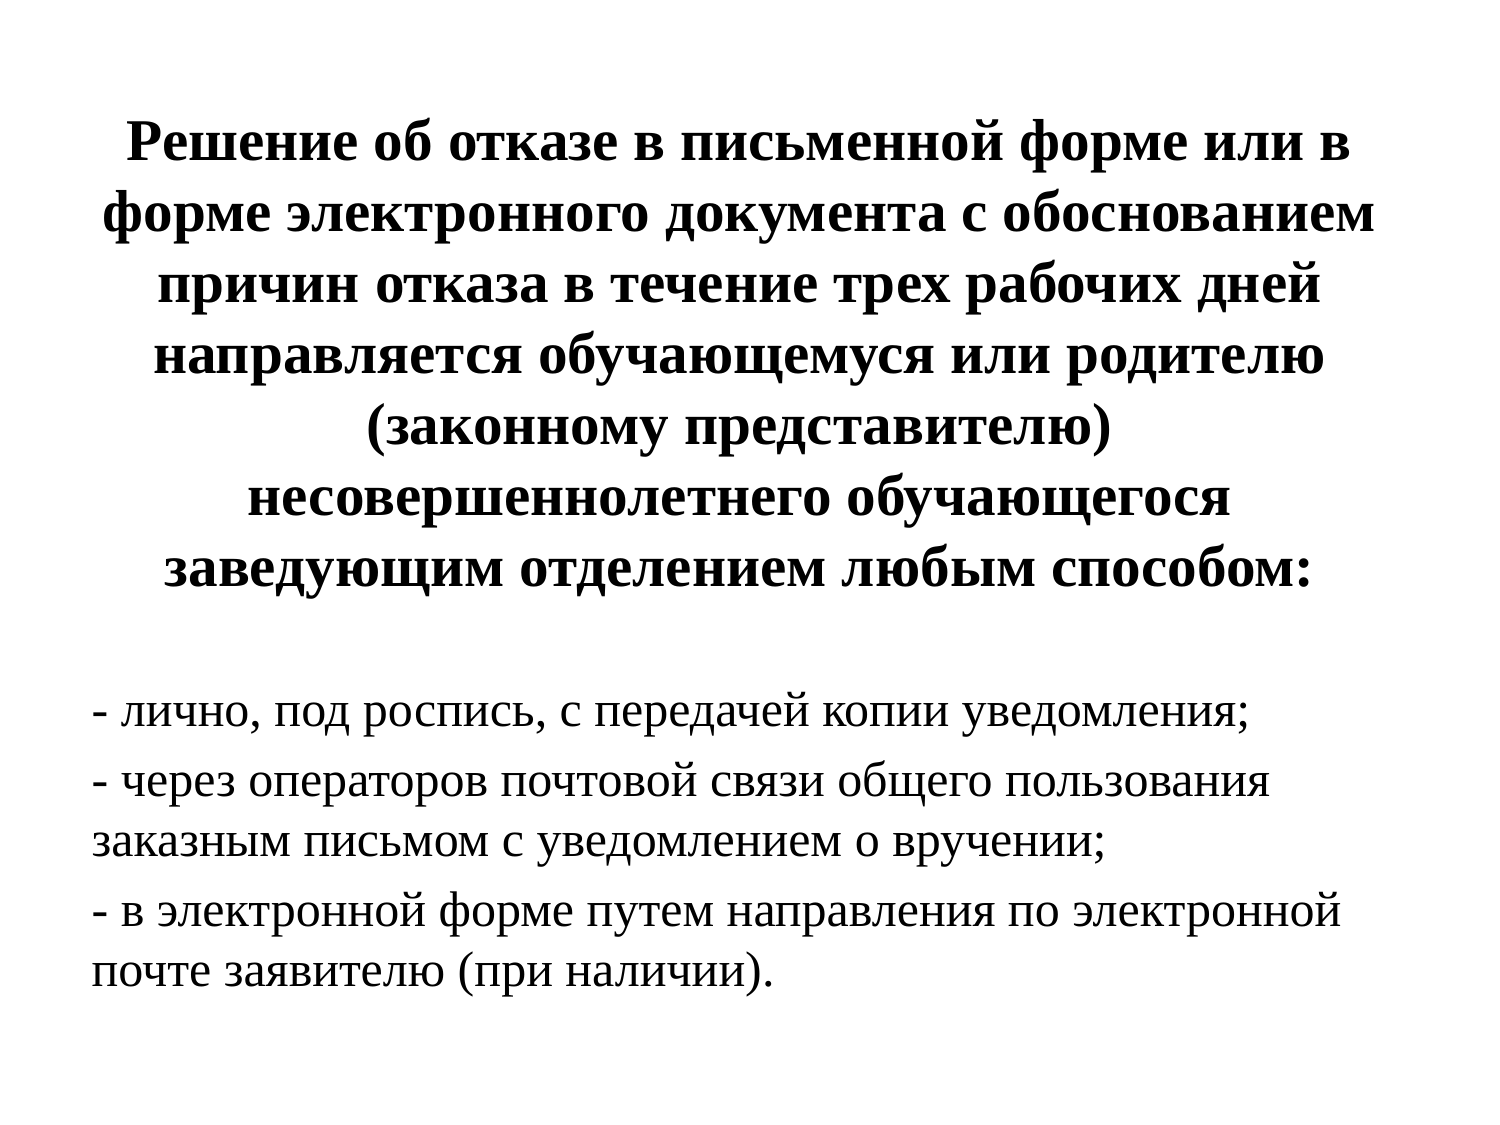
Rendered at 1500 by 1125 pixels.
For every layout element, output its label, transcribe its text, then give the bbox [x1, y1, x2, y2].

list - лично, под роспись, с передачей копии уведомления; - через операторов почтовой связи общего пользования заказным письмом с уведомлением о вручении; - в электронной форме путем направления по электронной почте заявителю (при наличии). [76, 668, 1427, 1041]
title Решение об отказе в письменной форме или в форме электронного документа с обоснованием причин отказа в течение трех рабочих дней направляется обучающемуся или родителю (законному представителю) несовершеннолетнего обучающегося заведующим отделением любым способом: [64, 90, 1415, 610]
